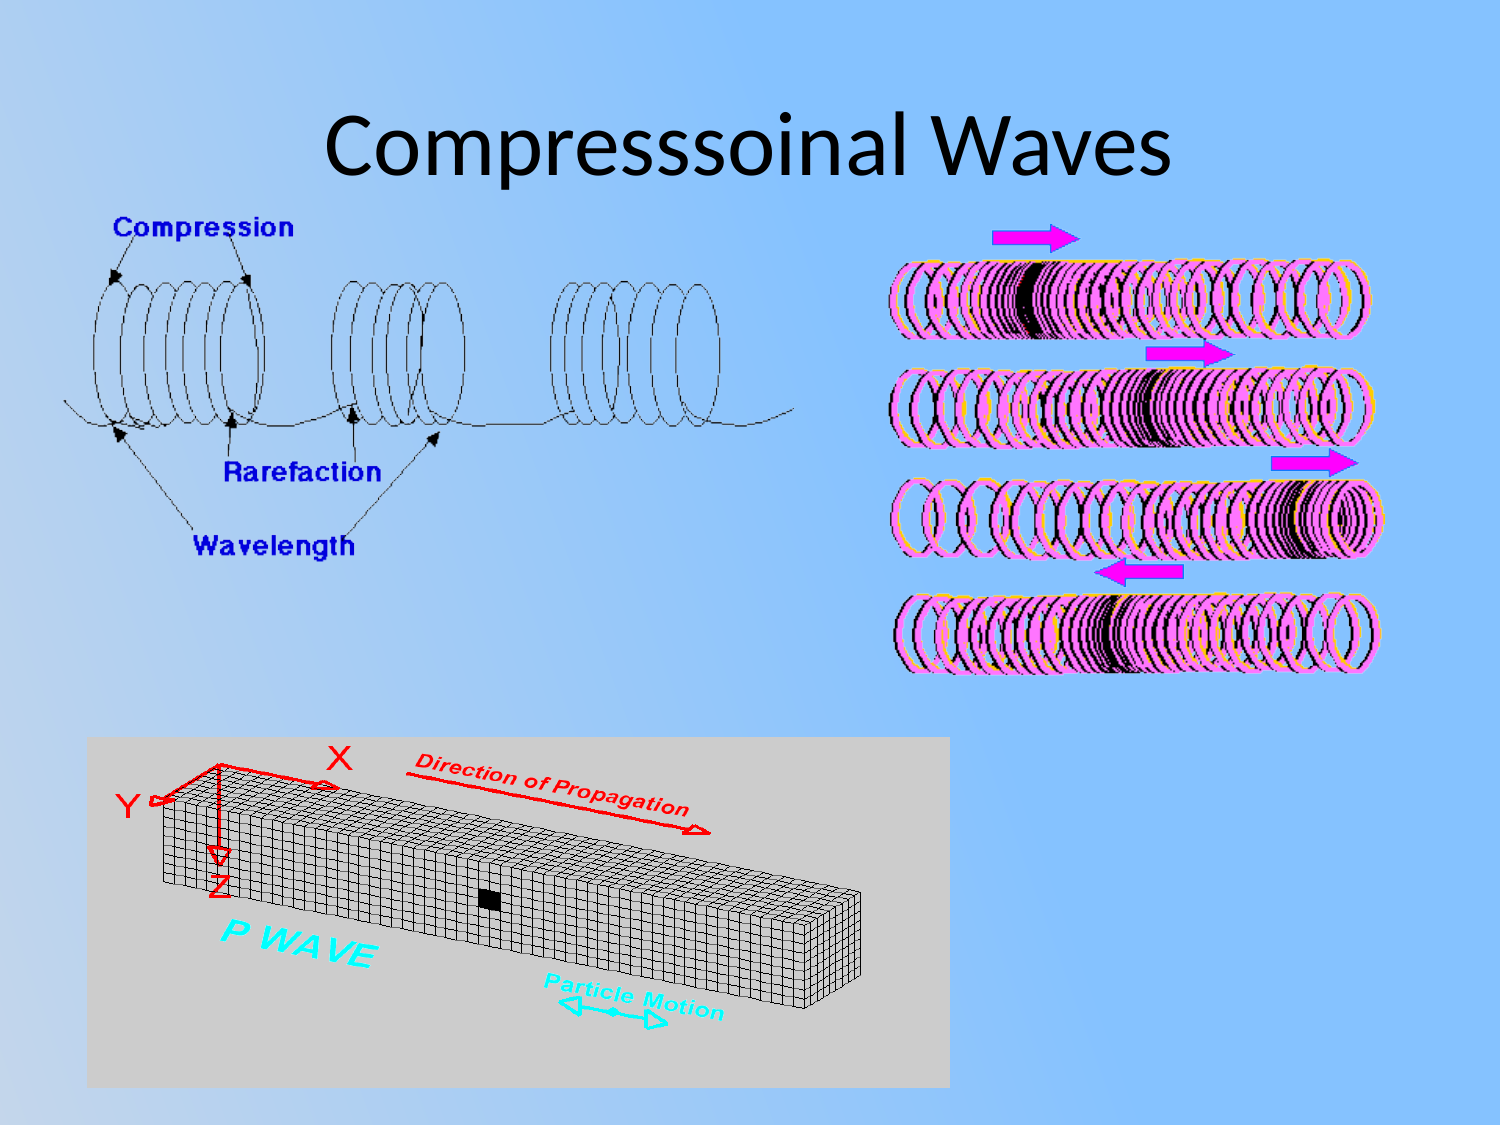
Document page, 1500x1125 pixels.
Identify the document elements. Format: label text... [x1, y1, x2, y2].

title Compresssoinal Waves [75, 45, 1425, 233]
picture [87, 737, 951, 1088]
picture [887, 224, 1385, 677]
picture [62, 212, 799, 568]
